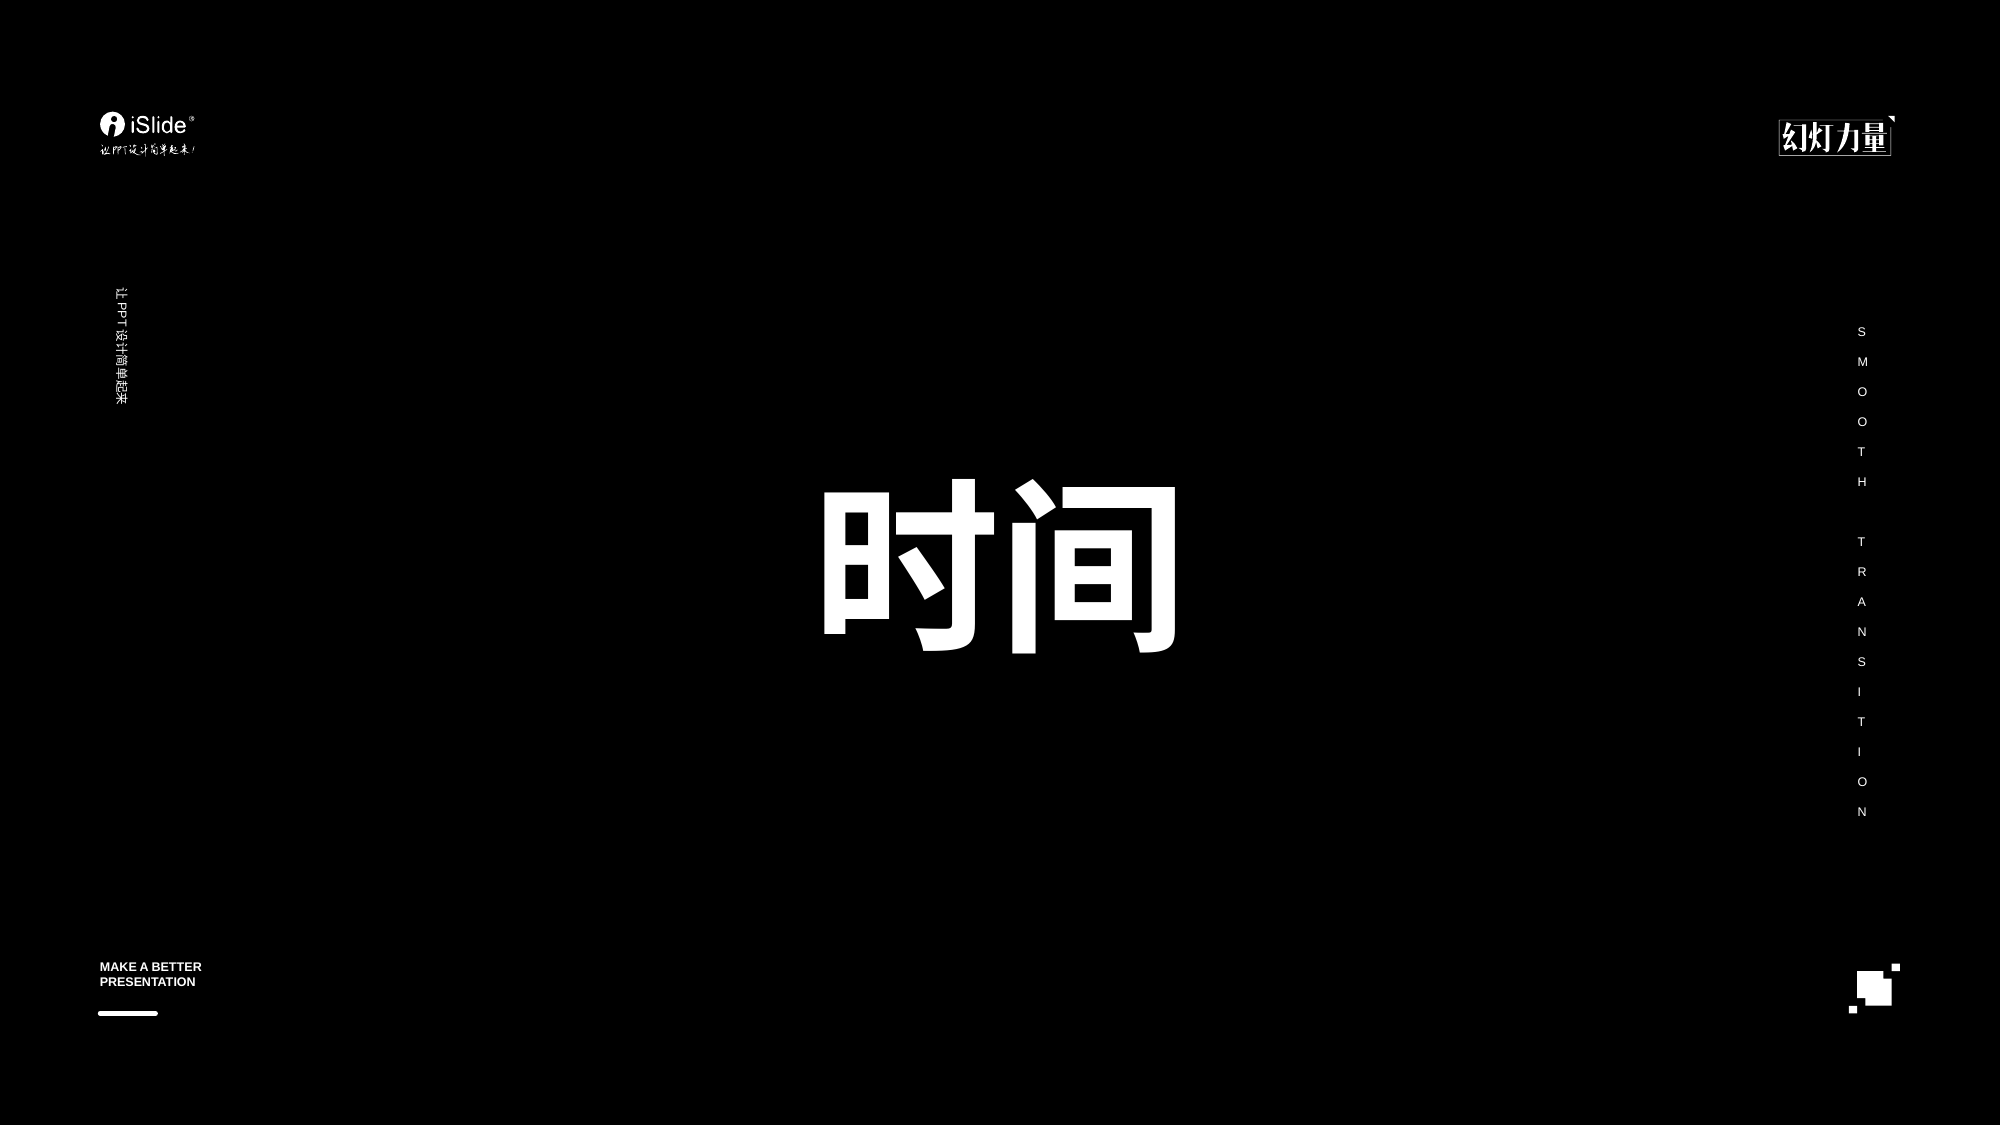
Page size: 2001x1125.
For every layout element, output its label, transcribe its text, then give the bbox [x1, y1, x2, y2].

text_box 时间 [211, 405, 1788, 719]
